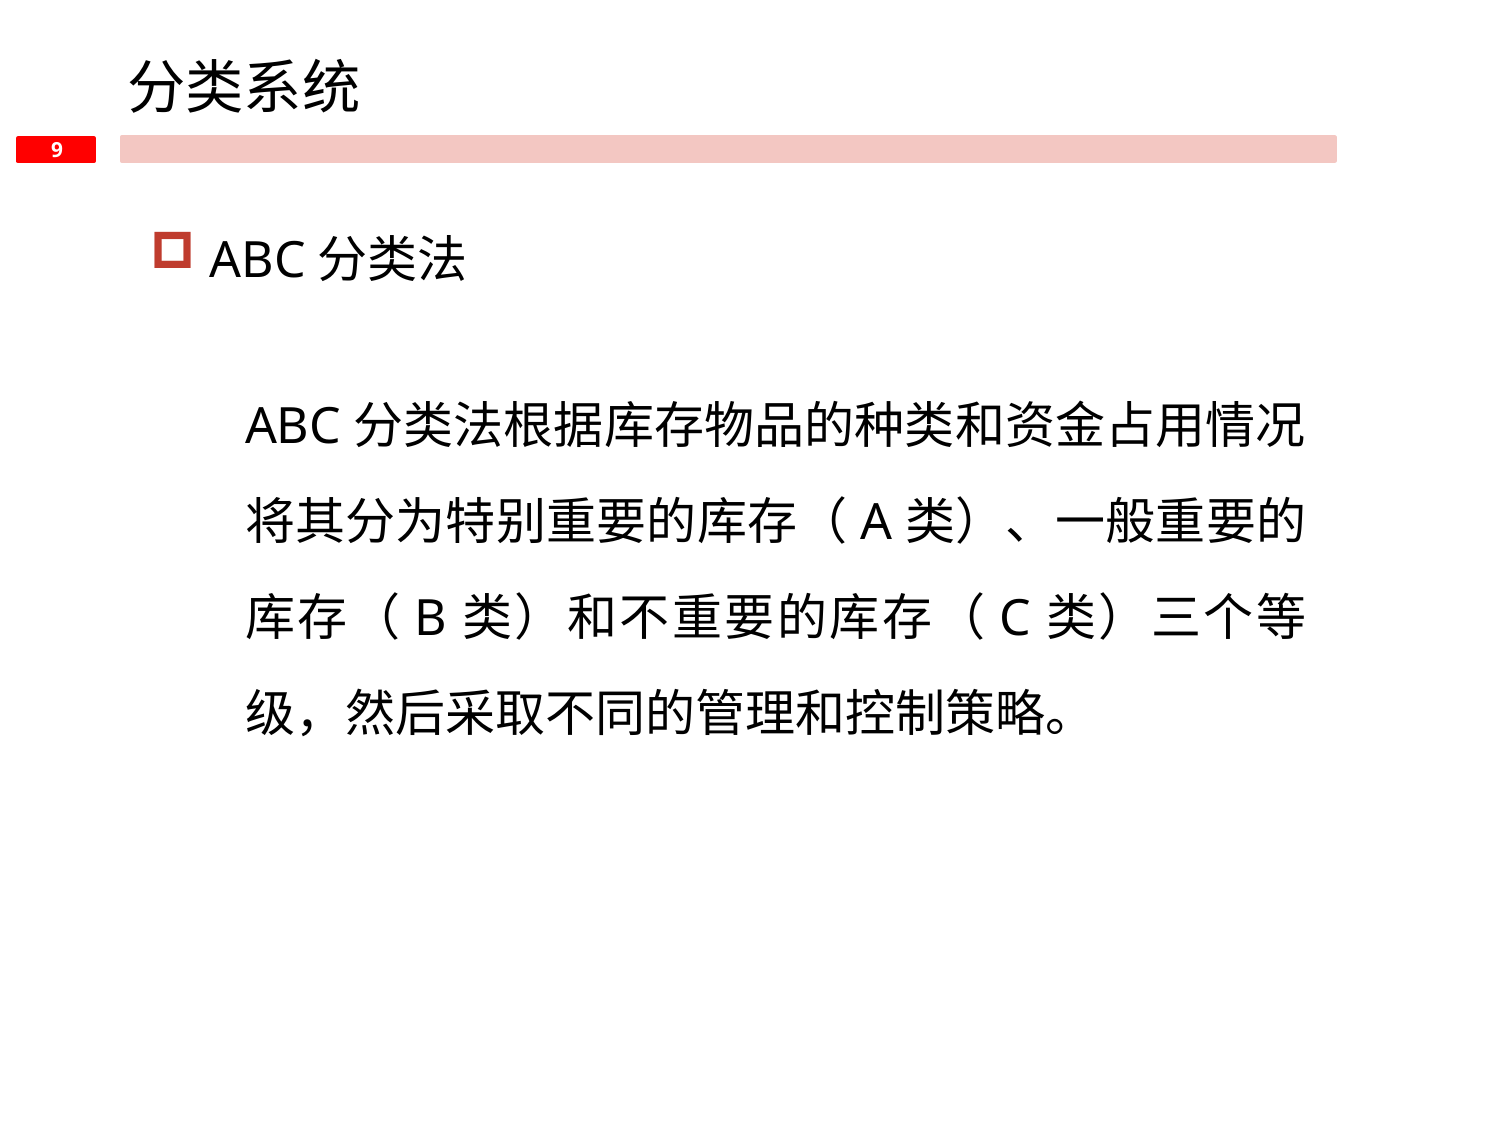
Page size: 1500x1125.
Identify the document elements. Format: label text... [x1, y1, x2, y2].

text_box ABC分类法 [135, 219, 1120, 314]
text_box ABC分类法根据库存物品的种类和资金占用情况将其分为特别重要的库存（A类）、一般重要的库存（B类）和不重要的库存（C类）三个等级，然后采取不同的管理和控制策略。 [230, 349, 1322, 749]
text_box 分类系统 [112, 42, 376, 128]
text_box [17, 129, 97, 189]
